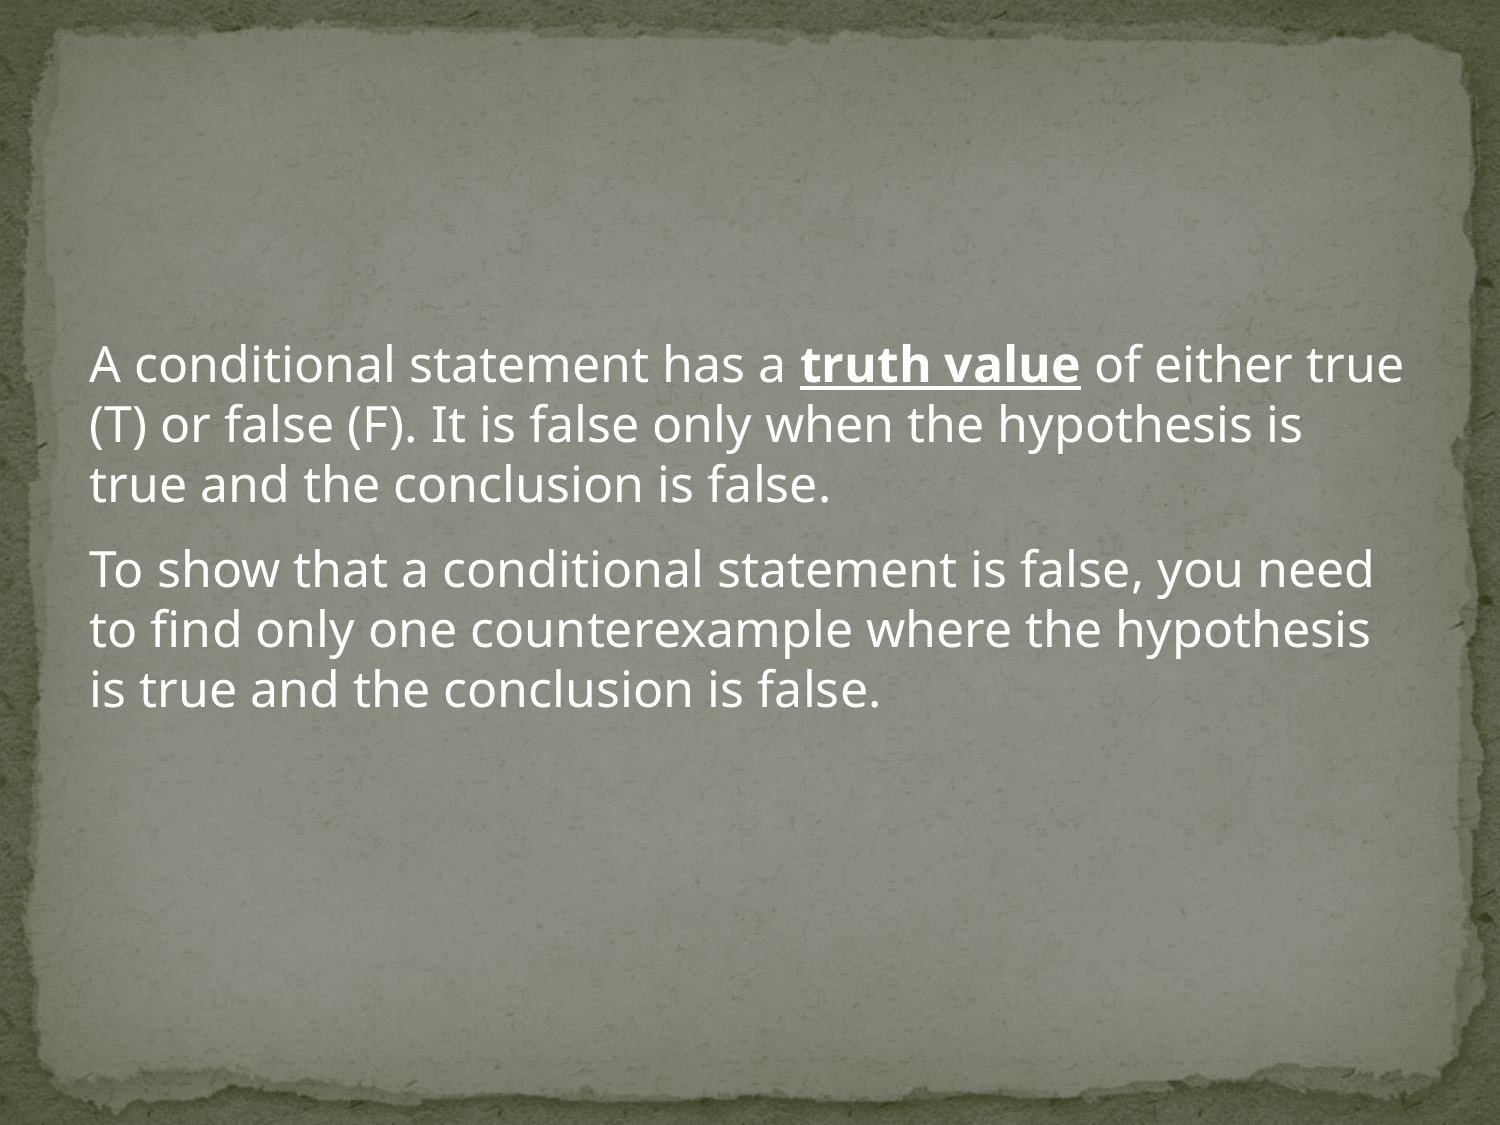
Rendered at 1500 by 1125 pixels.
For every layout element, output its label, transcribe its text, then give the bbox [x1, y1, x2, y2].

text_box A conditional statement has a truth value of either true (T) or false (F). It is false only when the hypothesis is true and the conclusion is false. To show that a conditional statement is false, you need to find only one counterexample where the hypothesis is true and the conclusion is false. [74, 324, 1425, 725]
